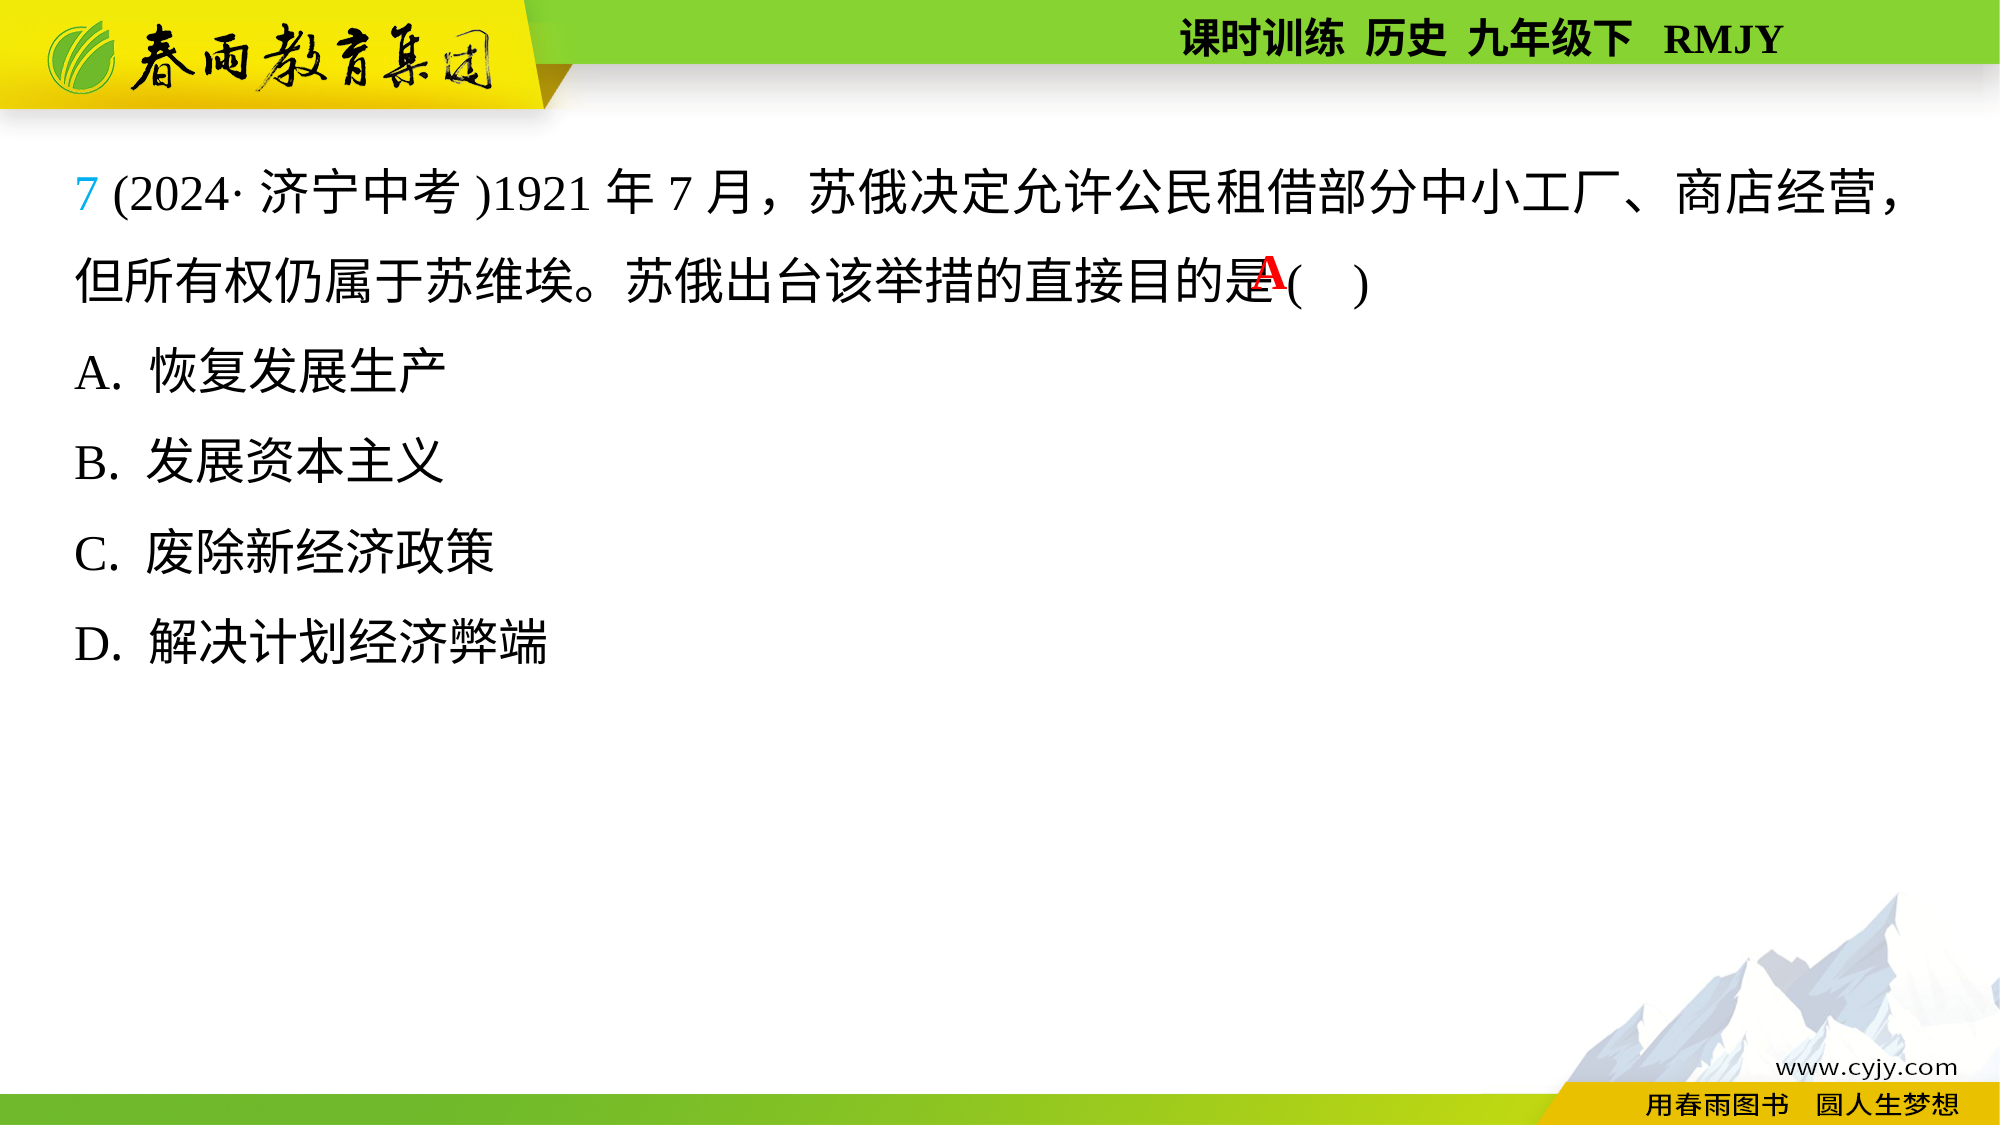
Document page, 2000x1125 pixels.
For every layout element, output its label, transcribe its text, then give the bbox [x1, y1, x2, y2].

list 7 (2024·济宁中考)1921年7月，苏俄决定允许公民租借部分中小工厂、商店经营，但所有权仍属于苏维埃。苏俄出台该举措的直接目的是( ) A. 恢复发展生产 B. 发展资本主义 C. 废除新经济政策 D. 解决计划经济弊端 [59, 122, 1944, 683]
text_box A [1236, 231, 1303, 307]
picture [0, 0, 2000, 1125]
